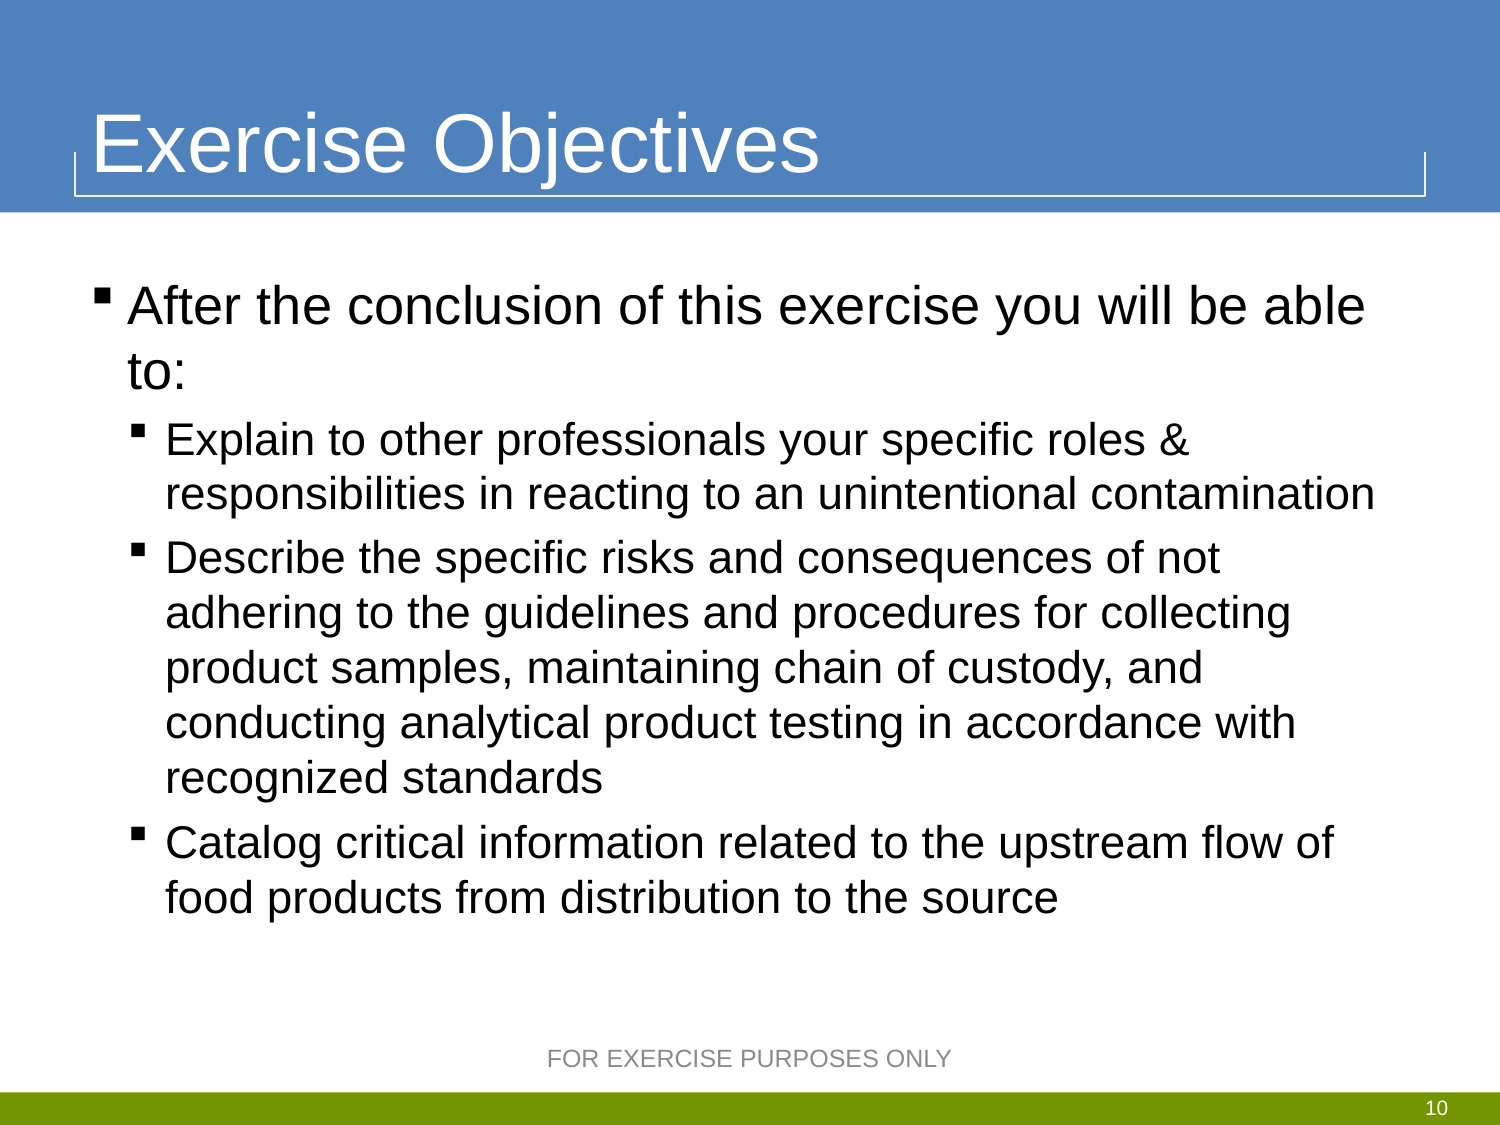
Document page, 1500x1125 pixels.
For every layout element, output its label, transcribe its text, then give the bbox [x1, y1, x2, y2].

footer FOR EXERCISE PURPOSES ONLY [512, 1042, 988, 1103]
list After the conclusion of this exercise you will be able to: Explain to other professionals your specific roles & responsibilities in reacting to an unintentional contamination Describe the specific risks and consequences of not adhering to the guidelines and procedures for collecting product samples, maintaining chain of custody, and conducting analytical product testing in accordance with recognized standards Catalog critical information related to the upstream flow of food products from distribution to the source [74, 262, 1426, 1006]
title Exercise Objectives [74, 44, 1426, 233]
